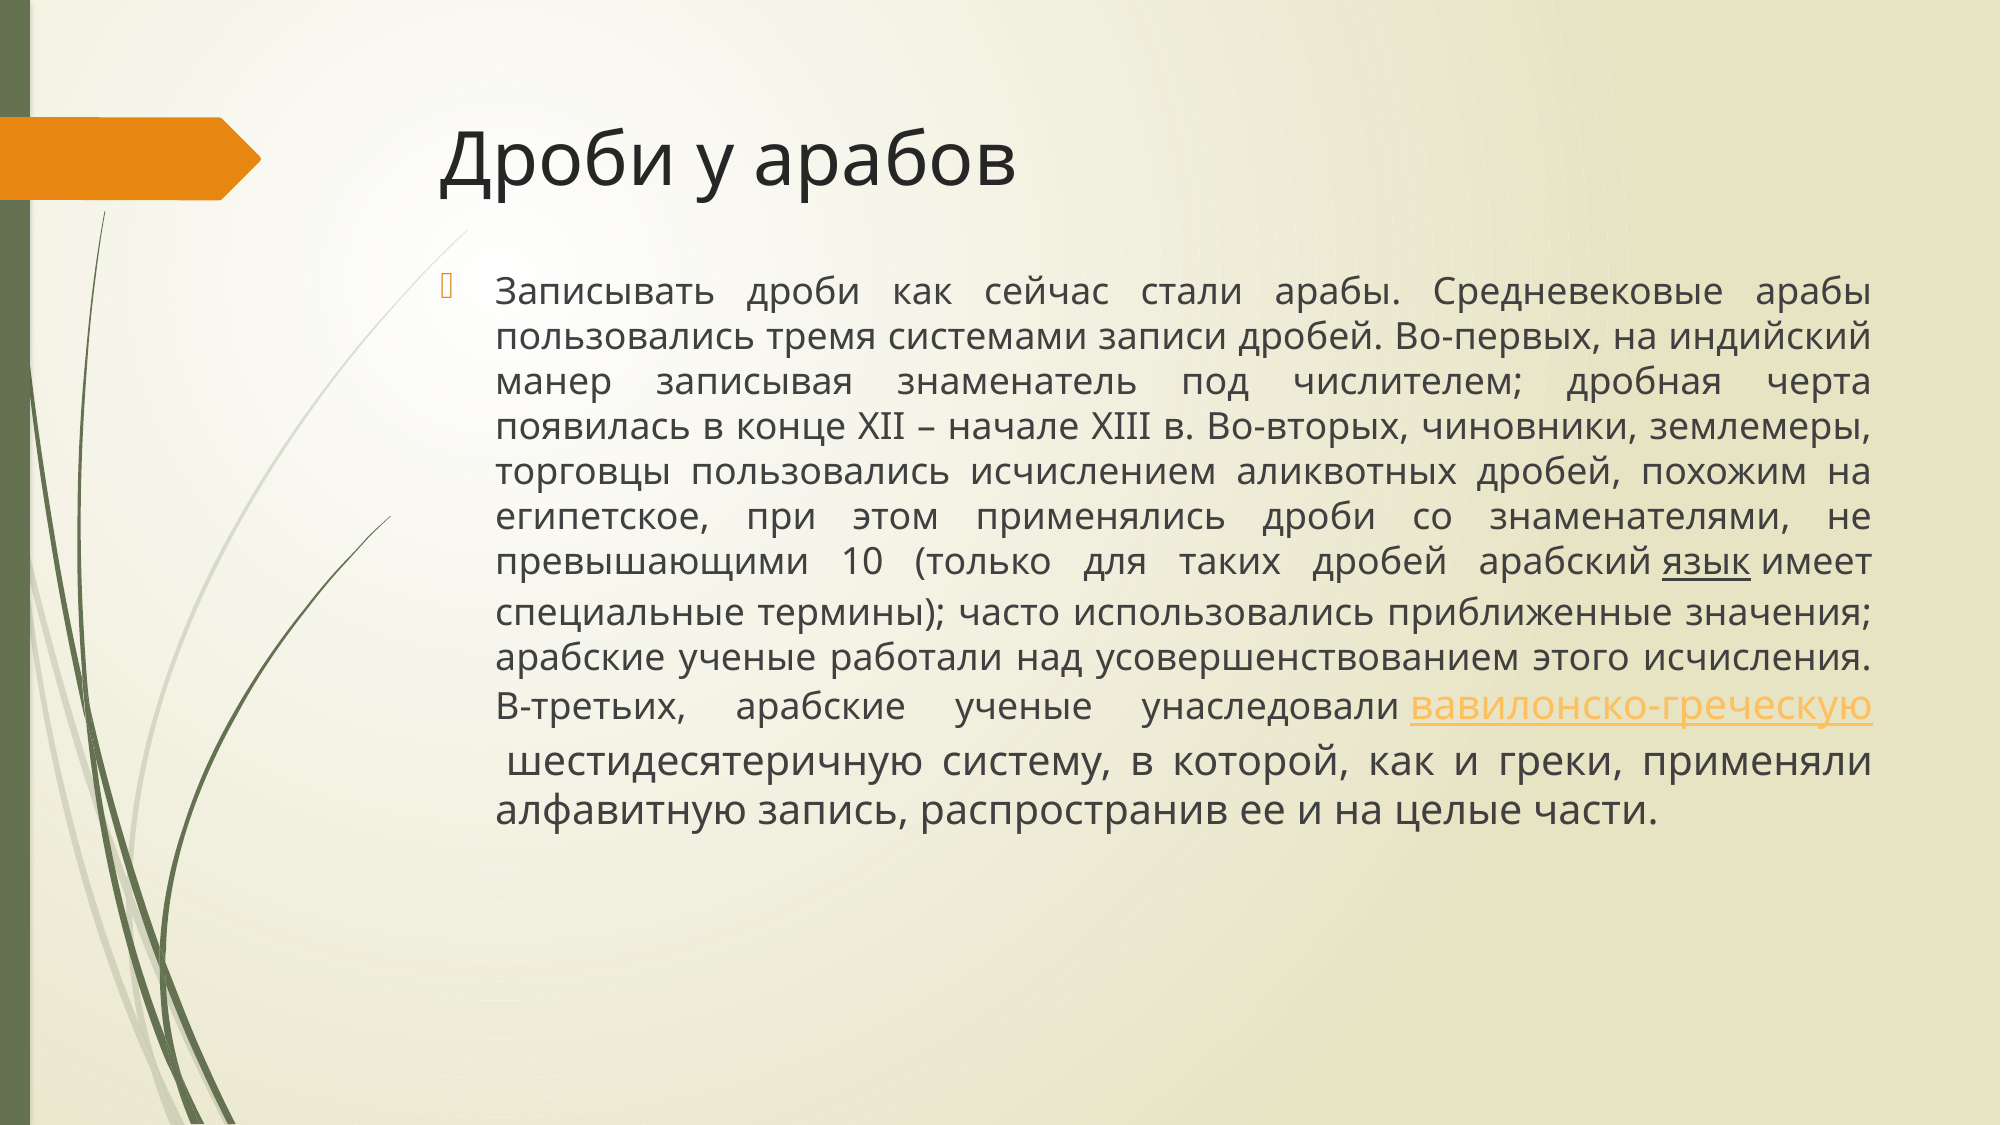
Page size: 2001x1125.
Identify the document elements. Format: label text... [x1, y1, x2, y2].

title Дроби у арабов [425, 102, 1888, 259]
list Записывать дроби как сейчас стали арабы. Средневековые арабы пользовались тремя системами записи дробей. Во-первых, на индийский манер записывая знаменатель под числителем; дробная черта появилась в конце XII – начале XIII в. Во-вторых, чиновники, землемеры, торговцы пользовались исчислением аликвотных дробей, похожим на египетское, при этом применялись дроби со знаменателями, не превышающими 10 (только для таких дробей арабский язык имеет специальные термины); часто использовались приближенные значения; арабские ученые работали над усовершенствованием этого исчисления. В-третьих, арабские ученые унаследовали вавилонско-греческую шестидесятеричную систему, в которой, как и греки, применяли алфавитную запись, распространив ее и на целые части. [425, 259, 1888, 879]
